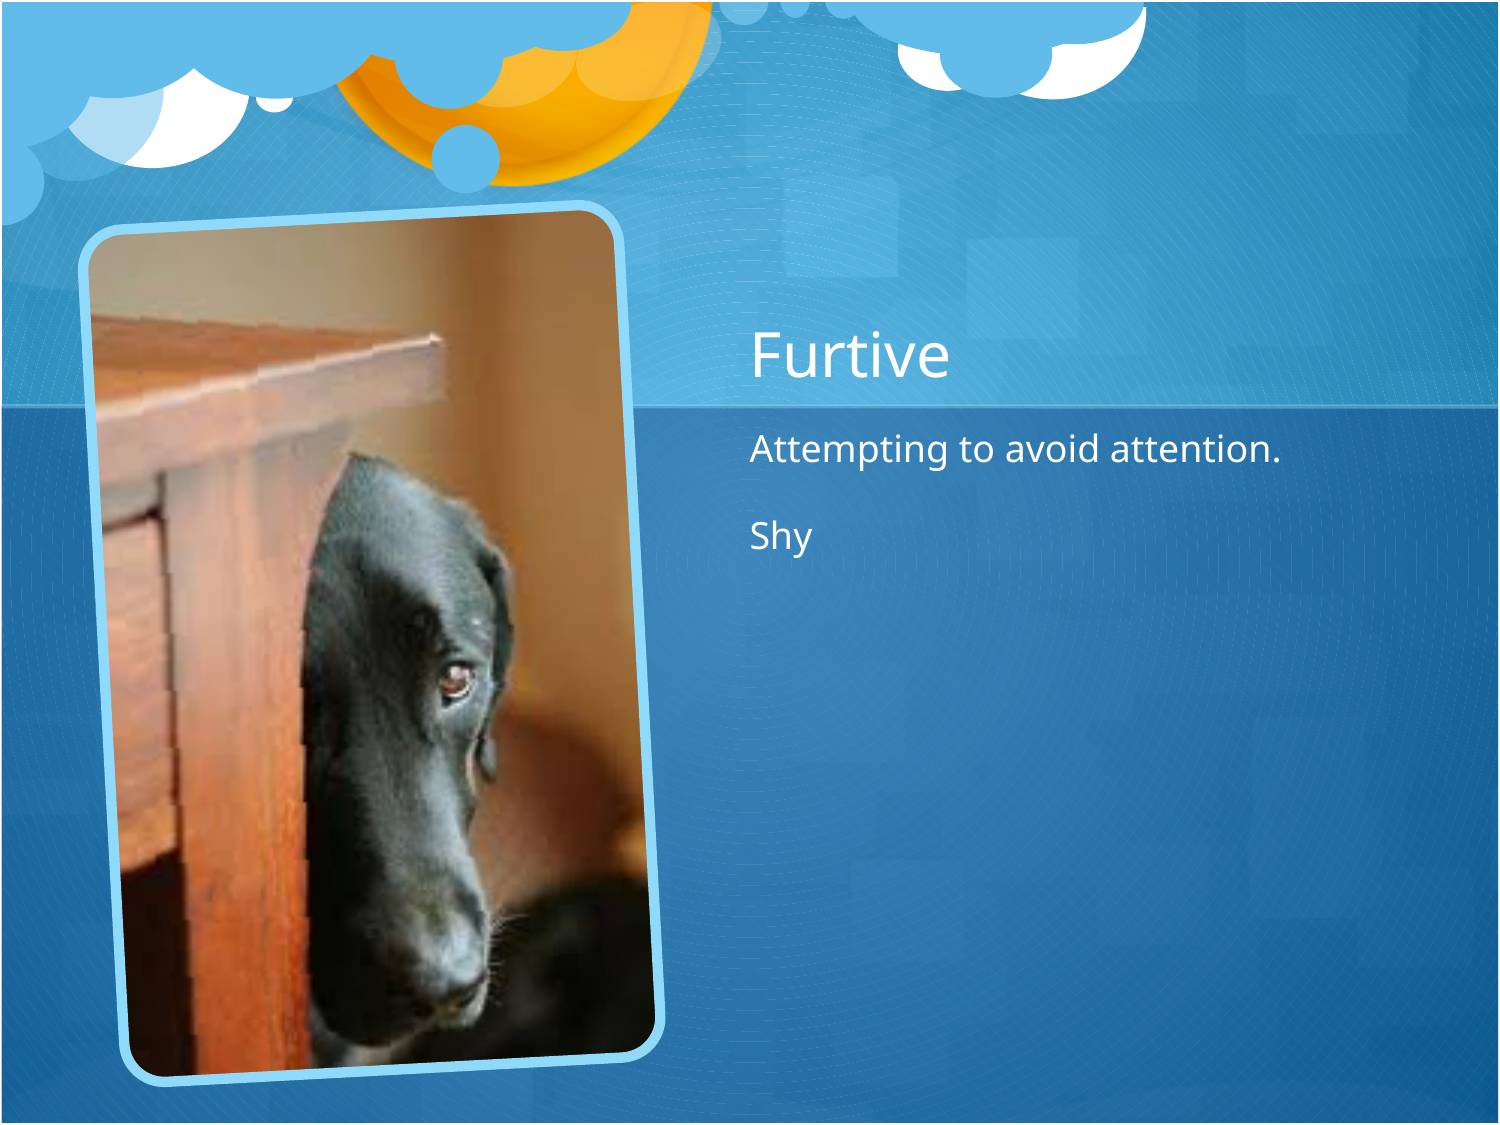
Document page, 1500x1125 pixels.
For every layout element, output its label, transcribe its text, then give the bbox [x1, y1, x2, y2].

picture [2, 2, 1498, 1123]
list Attempting to avoid attention. Shy [734, 417, 1383, 1025]
title Furtive [734, 162, 1383, 398]
